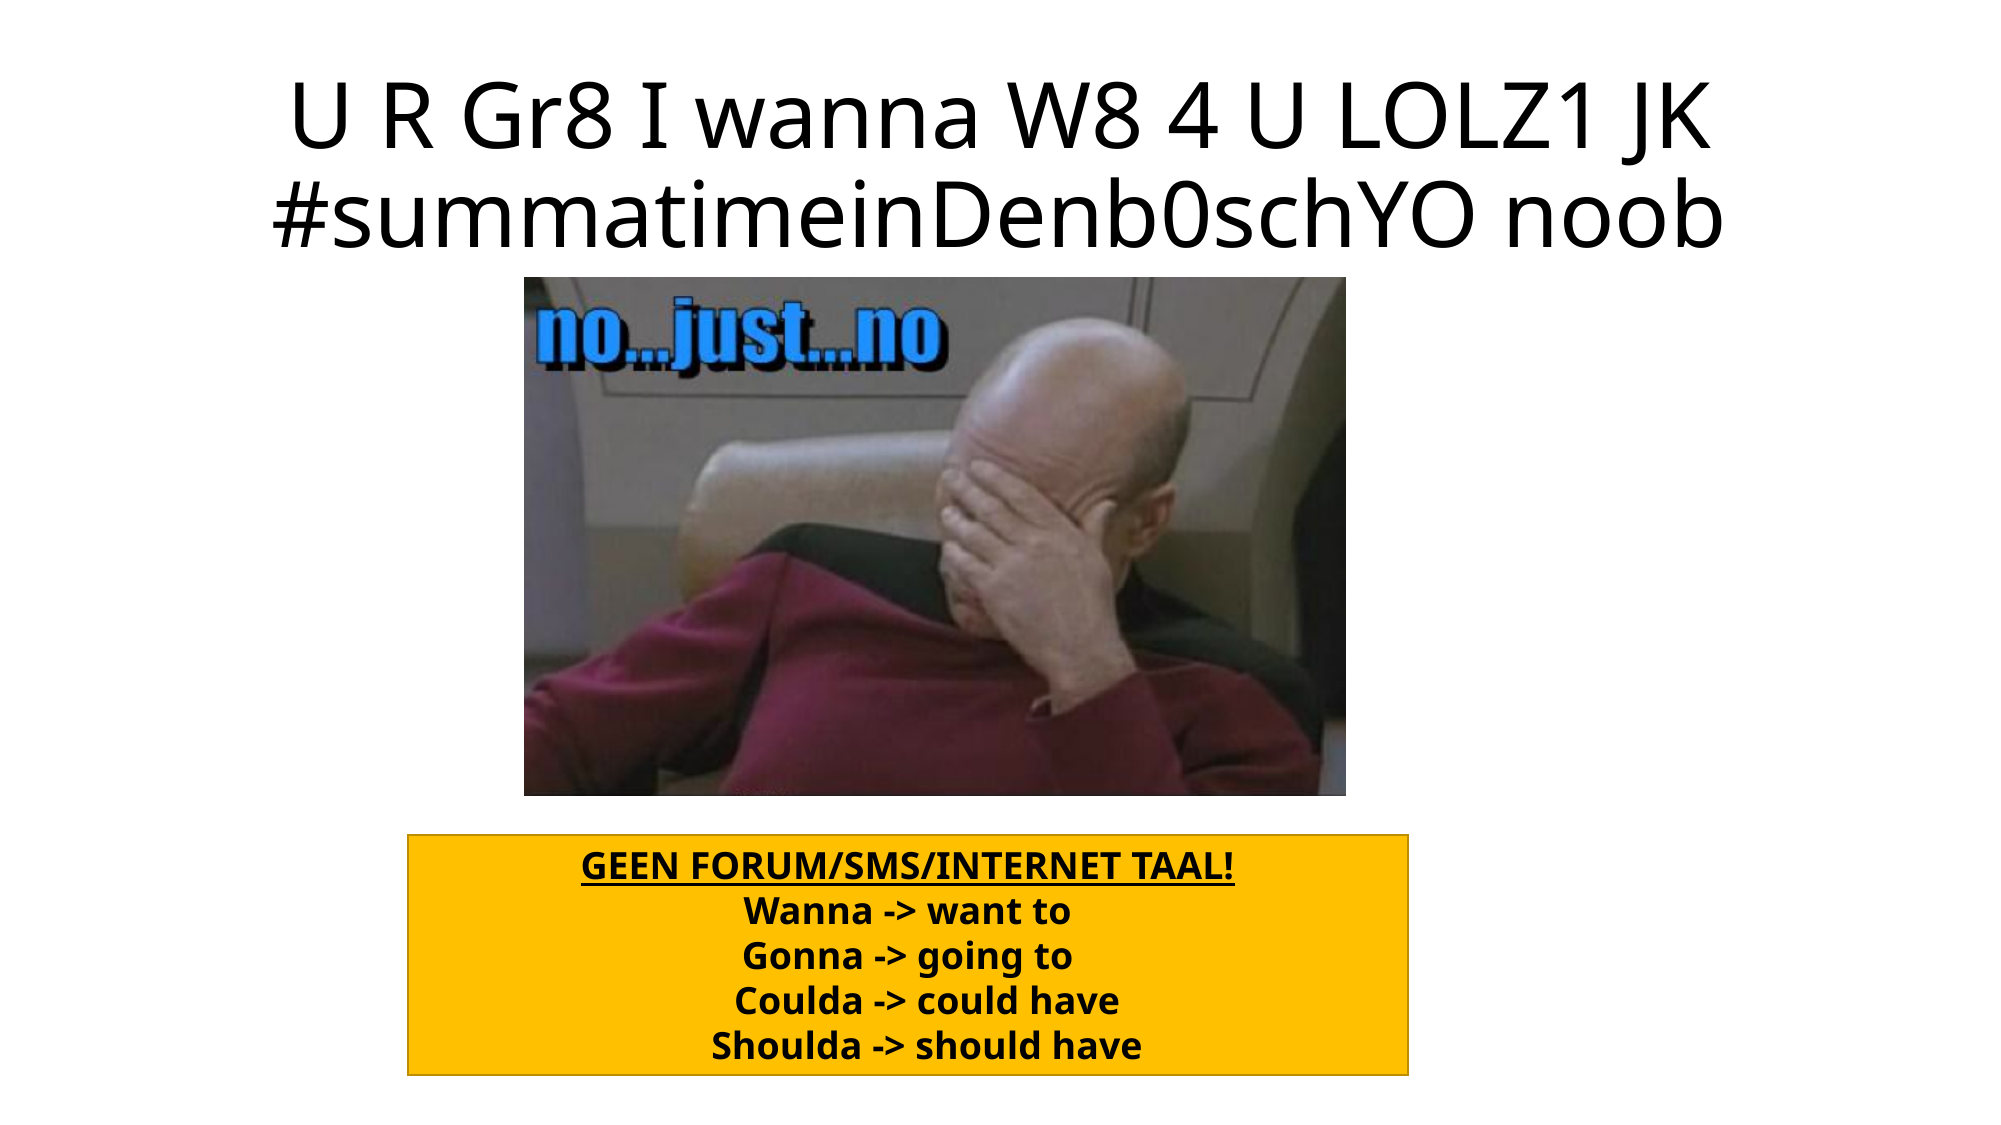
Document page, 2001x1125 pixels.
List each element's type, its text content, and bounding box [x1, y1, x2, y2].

title U R Gr8 I wanna W8 4 U LOLZ1 JK #summatimeinDenb0schYO noob [137, 59, 1863, 278]
picture [524, 277, 1346, 796]
text_box GEEN FORUM/SMS/INTERNET TAAL! Wanna -> want to Gonna -> going to Coulda -> could have Shoulda -> should have [407, 834, 1409, 1076]
